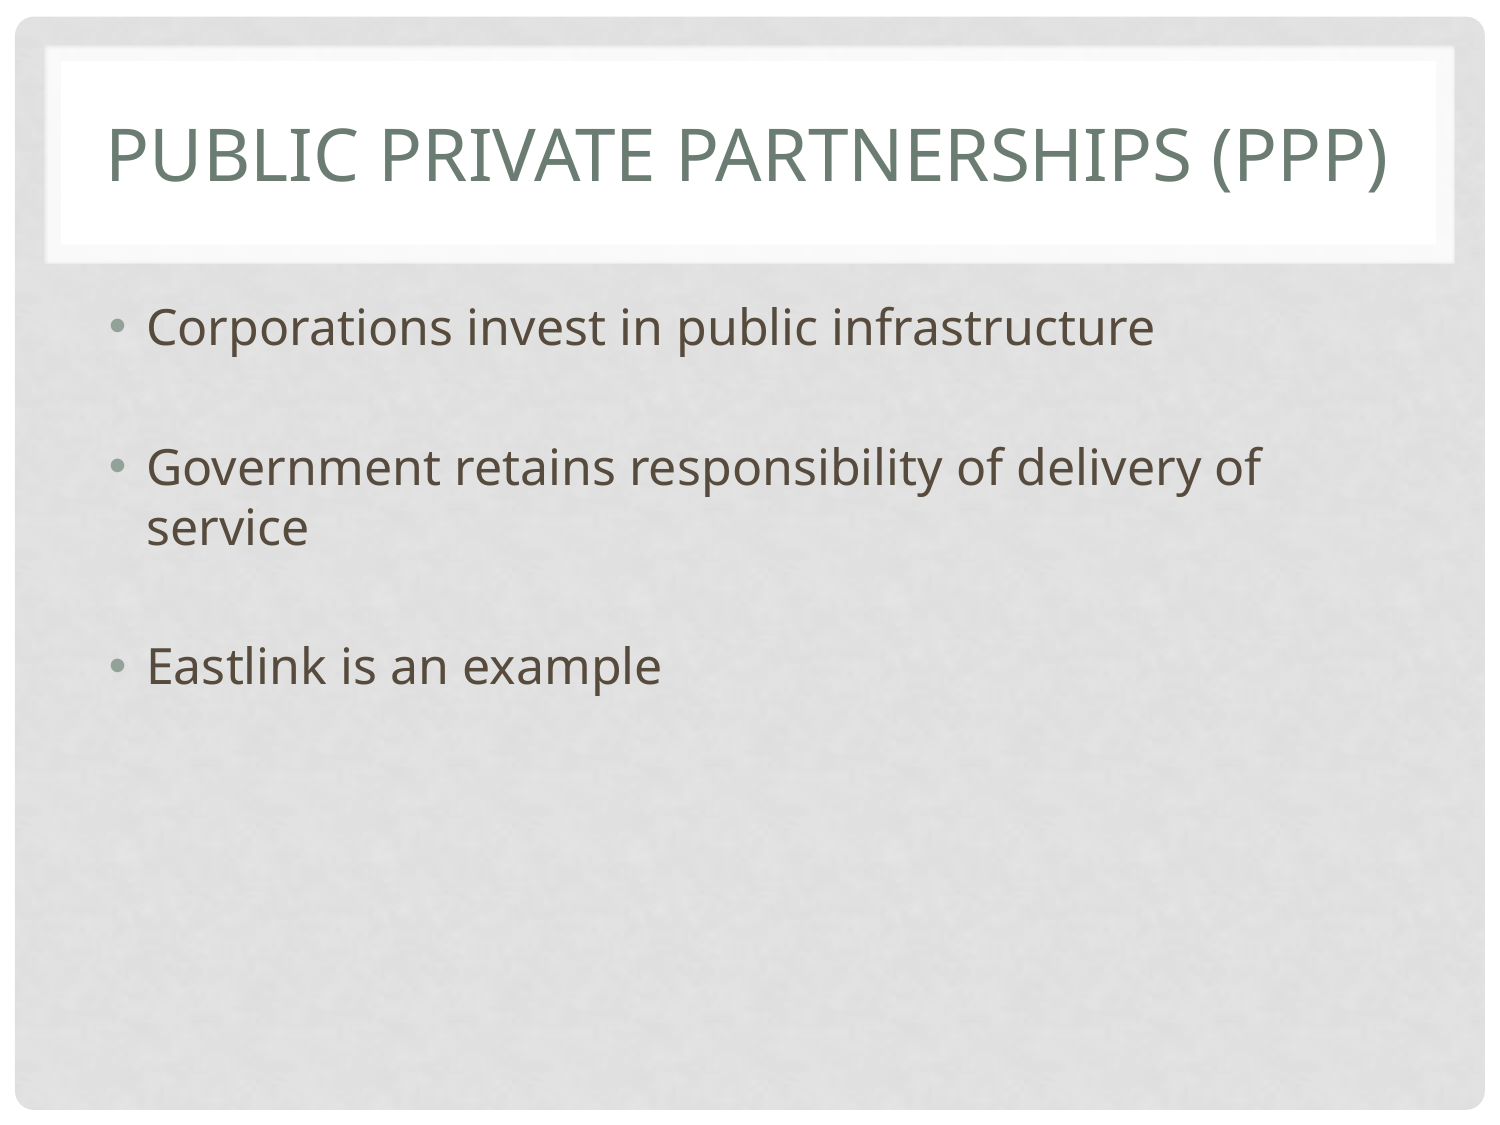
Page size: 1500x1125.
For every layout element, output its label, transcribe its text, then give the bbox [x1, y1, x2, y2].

list Corporations invest in public infrastructure Government retains responsibility of delivery of service Eastlink is an example [75, 287, 1425, 1005]
title Public Private Partnerships (PPP) [69, 66, 1425, 238]
